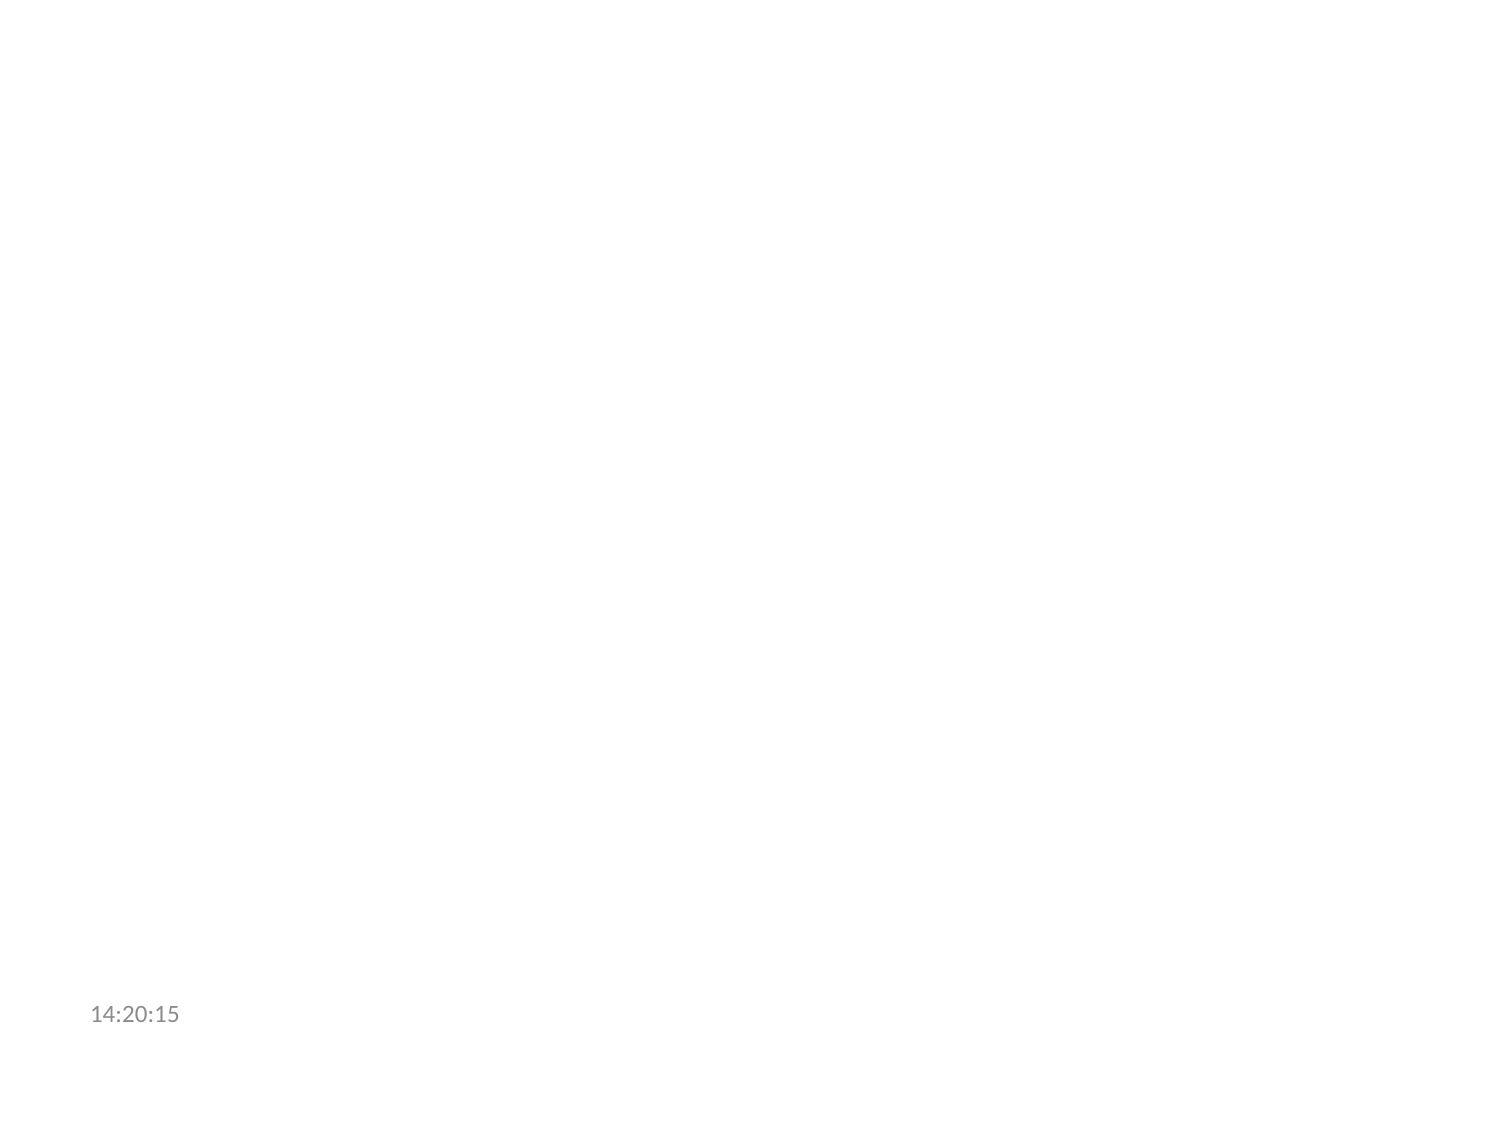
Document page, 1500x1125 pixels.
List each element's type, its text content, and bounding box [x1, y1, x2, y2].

text_box 15:35:09 [75, 982, 425, 1043]
